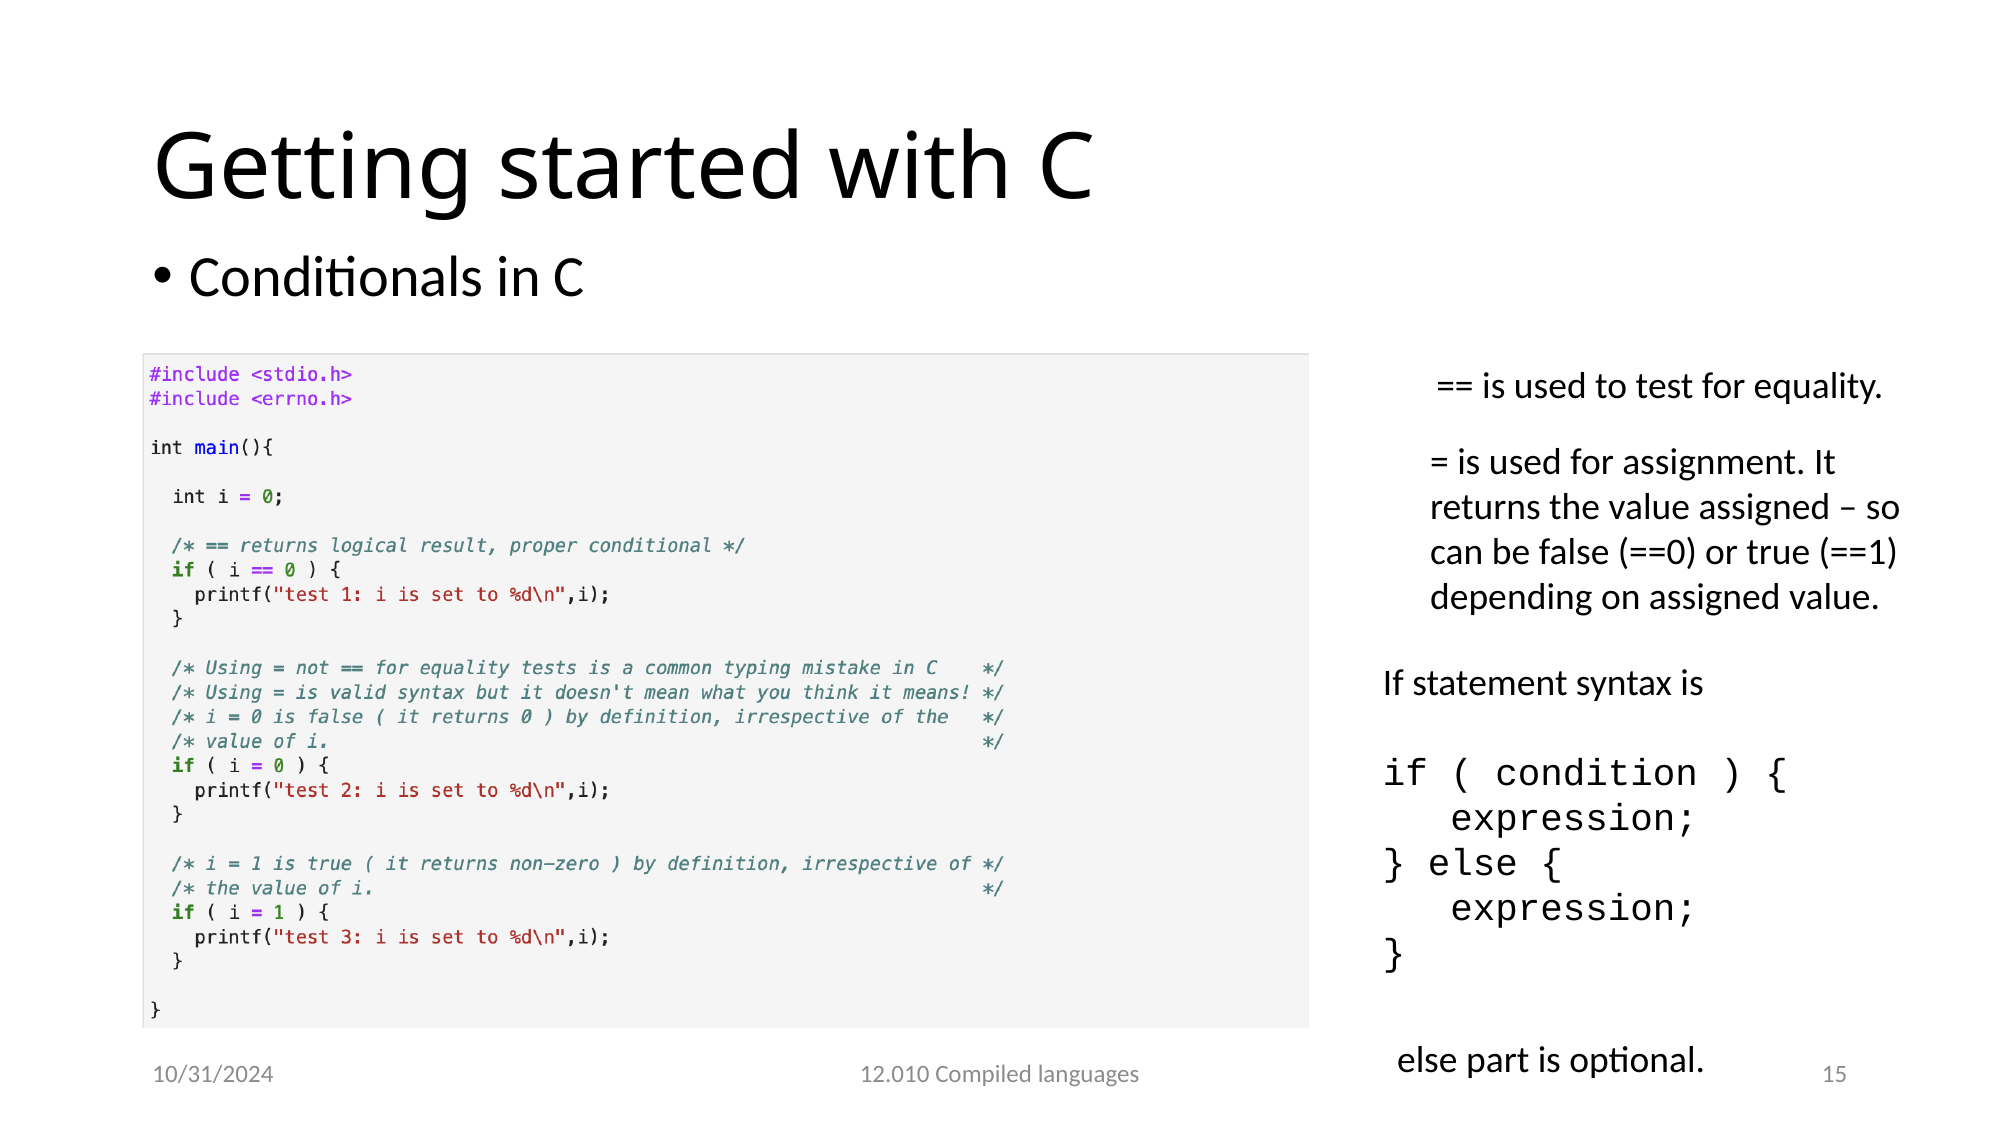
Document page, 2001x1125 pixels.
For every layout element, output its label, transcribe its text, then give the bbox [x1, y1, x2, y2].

text_box = is used for assignment. It returns the value assigned – so can be false (==0) or true (==1) depending on assigned value. [1415, 429, 1969, 624]
text_box else part is optional. [1382, 1027, 1721, 1088]
slide_number 15 [1412, 1042, 1863, 1103]
picture [137, 353, 1309, 1028]
text_box If statement syntax is if ( condition ) { expression; } else { expression; } [1368, 650, 1803, 981]
text_box == is used to test for equality. [1421, 353, 1899, 413]
list Conditionals in C [137, 238, 1863, 953]
footer 12.010 Compiled languages [662, 1042, 1338, 1103]
title Getting started with C [137, 59, 1863, 238]
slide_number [137, 1042, 588, 1103]
